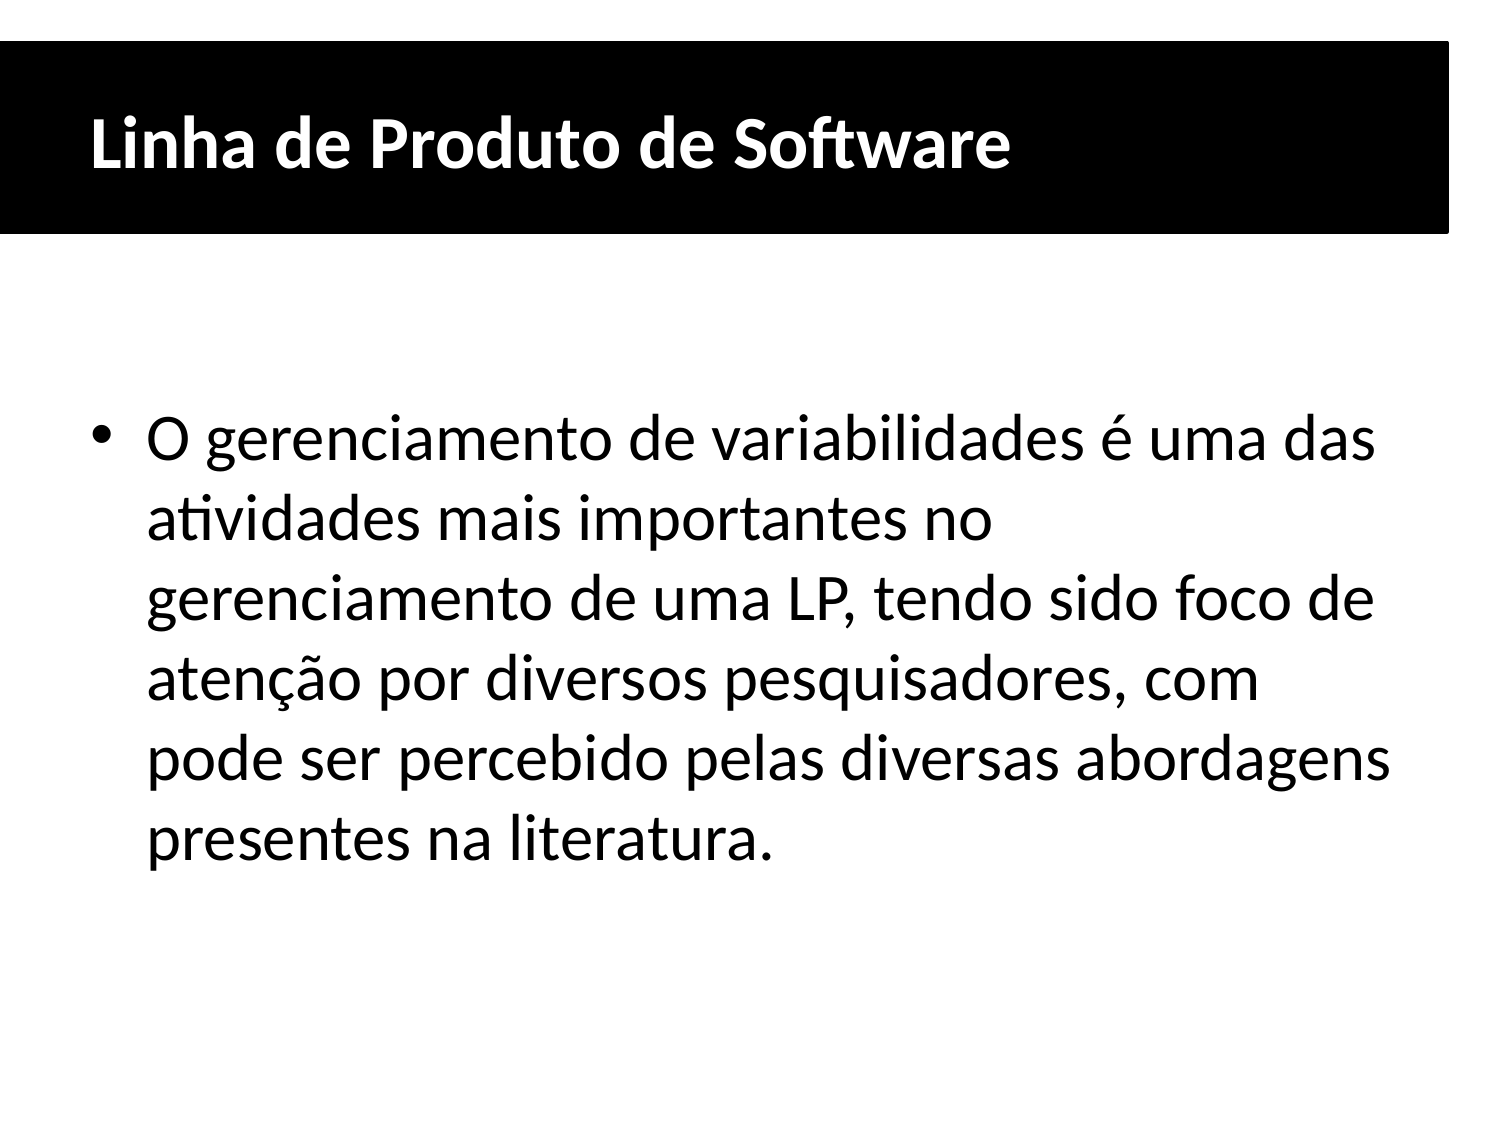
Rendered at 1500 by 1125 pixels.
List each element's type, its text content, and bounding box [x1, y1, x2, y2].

list O gerenciamento de variabilidades é uma das atividades mais importantes no gerenciamento de uma LP, tendo sido foco de atenção por diversos pesquisadores, com pode ser percebido pelas diversas abordagens presentes na literatura. [75, 262, 1425, 1005]
text_box [0, 41, 1449, 234]
title Linha de Produto de Software [75, 45, 1425, 233]
